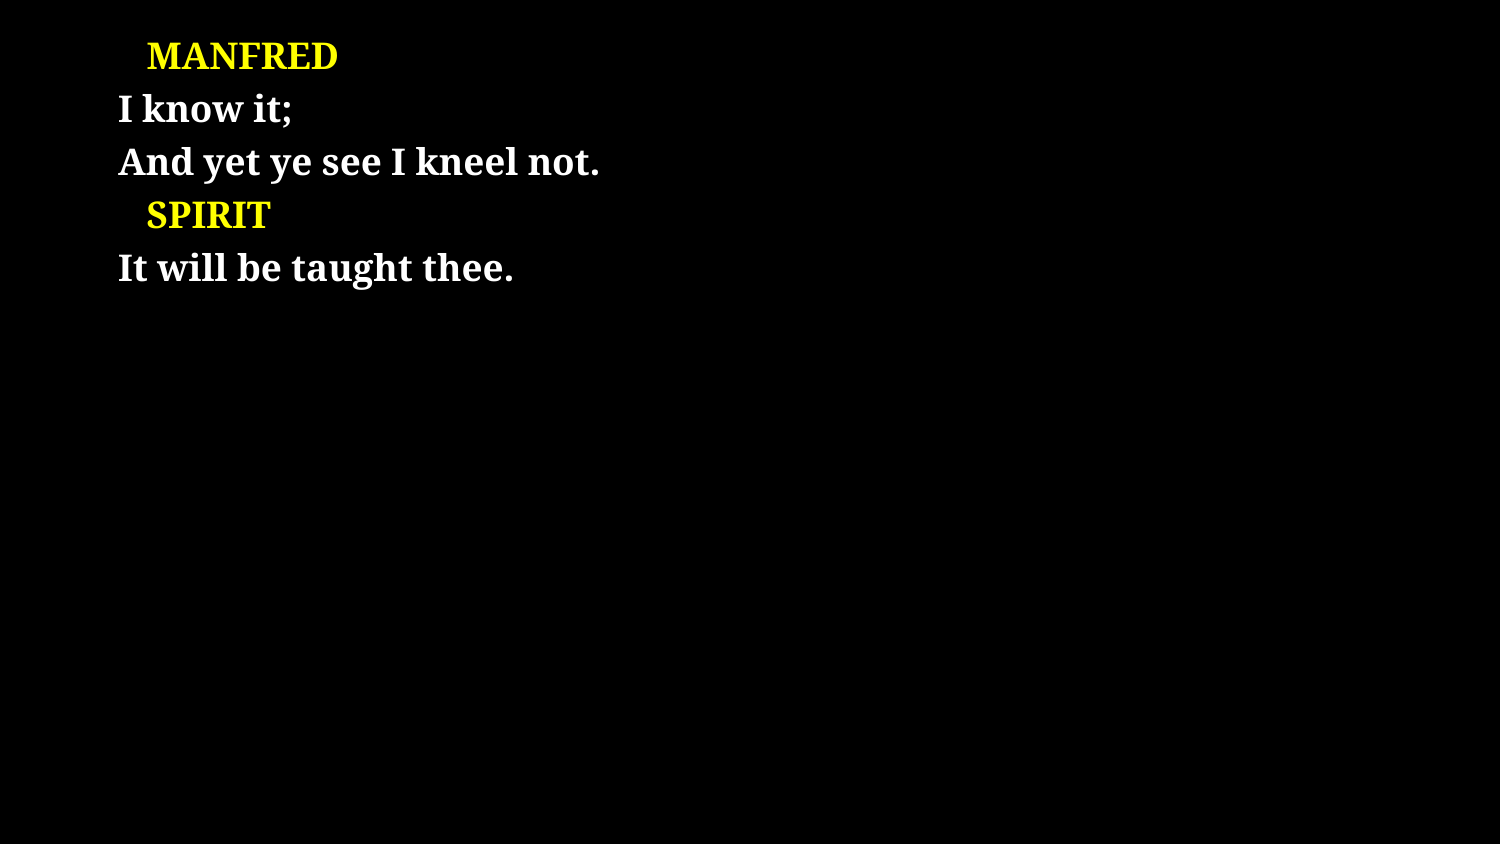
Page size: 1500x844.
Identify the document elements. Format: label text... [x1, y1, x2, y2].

title Manfred I know it; And yet ye see I kneel not. SPIRIT It will be taught thee. [103, 16, 1397, 298]
